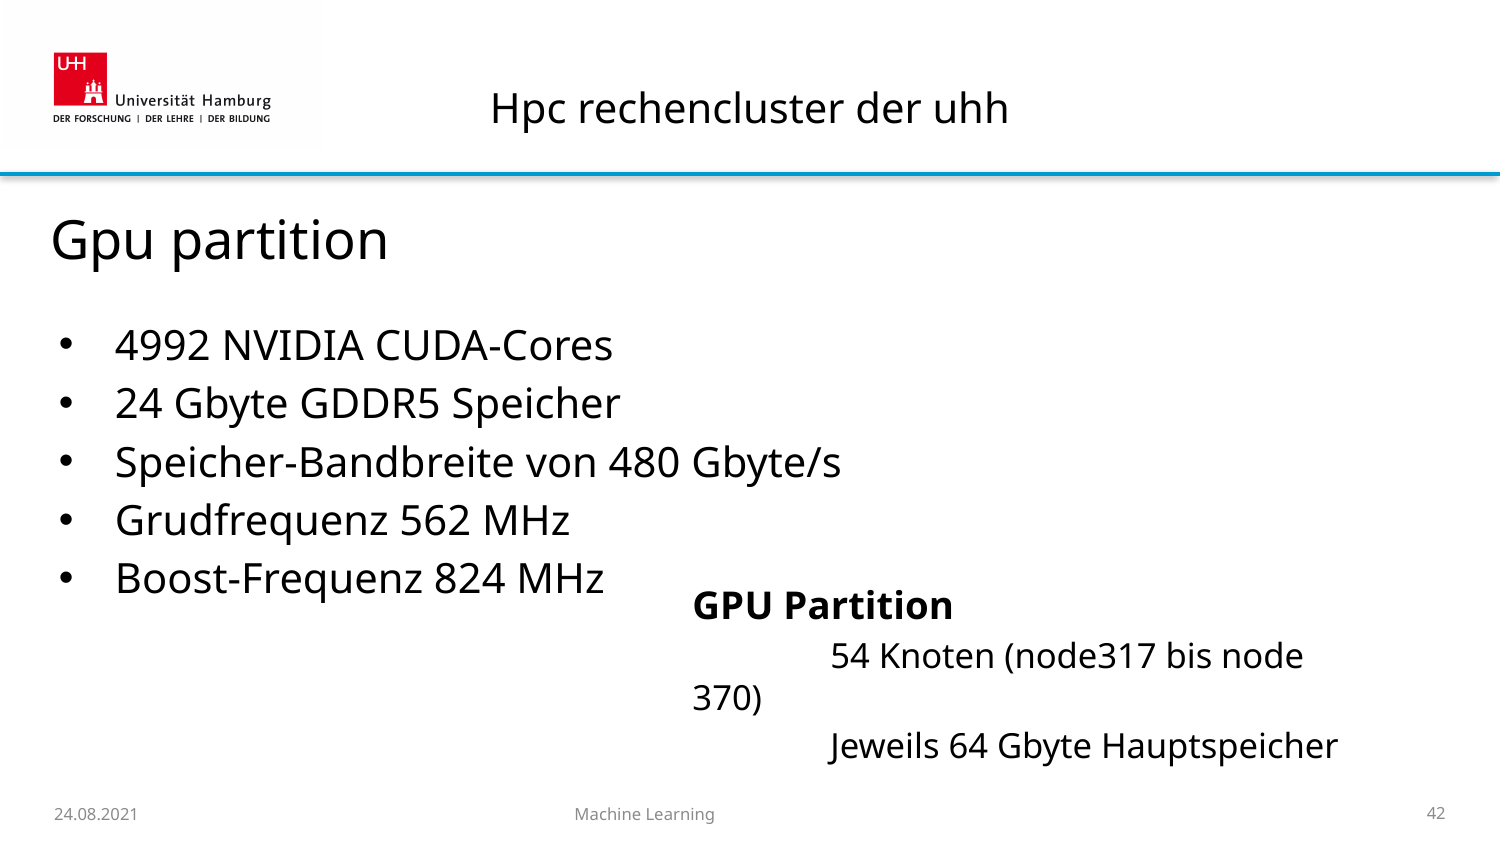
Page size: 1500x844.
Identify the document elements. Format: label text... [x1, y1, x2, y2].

slide_number 42 [1361, 788, 1446, 833]
footer Machine Learning [273, 788, 1016, 833]
text_box 4992 NVIDIA CUDA-Cores 24 Gbyte GDDR5 Speicher Speicher-Bandbreite von 480 Gbyte/s Grudfrequenz 562 MHz Boost-Frequenz 824 MHz [43, 310, 1350, 630]
picture [1, 0, 323, 149]
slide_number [54, 788, 210, 833]
text_box GPU Partition 54 Knoten (node317 bis node 370) Jeweils 64 Gbyte Hauptspeicher [677, 573, 1363, 811]
list Gpu partition [35, 197, 1406, 281]
title Hpc rechencluster der uhh [275, 91, 1225, 122]
